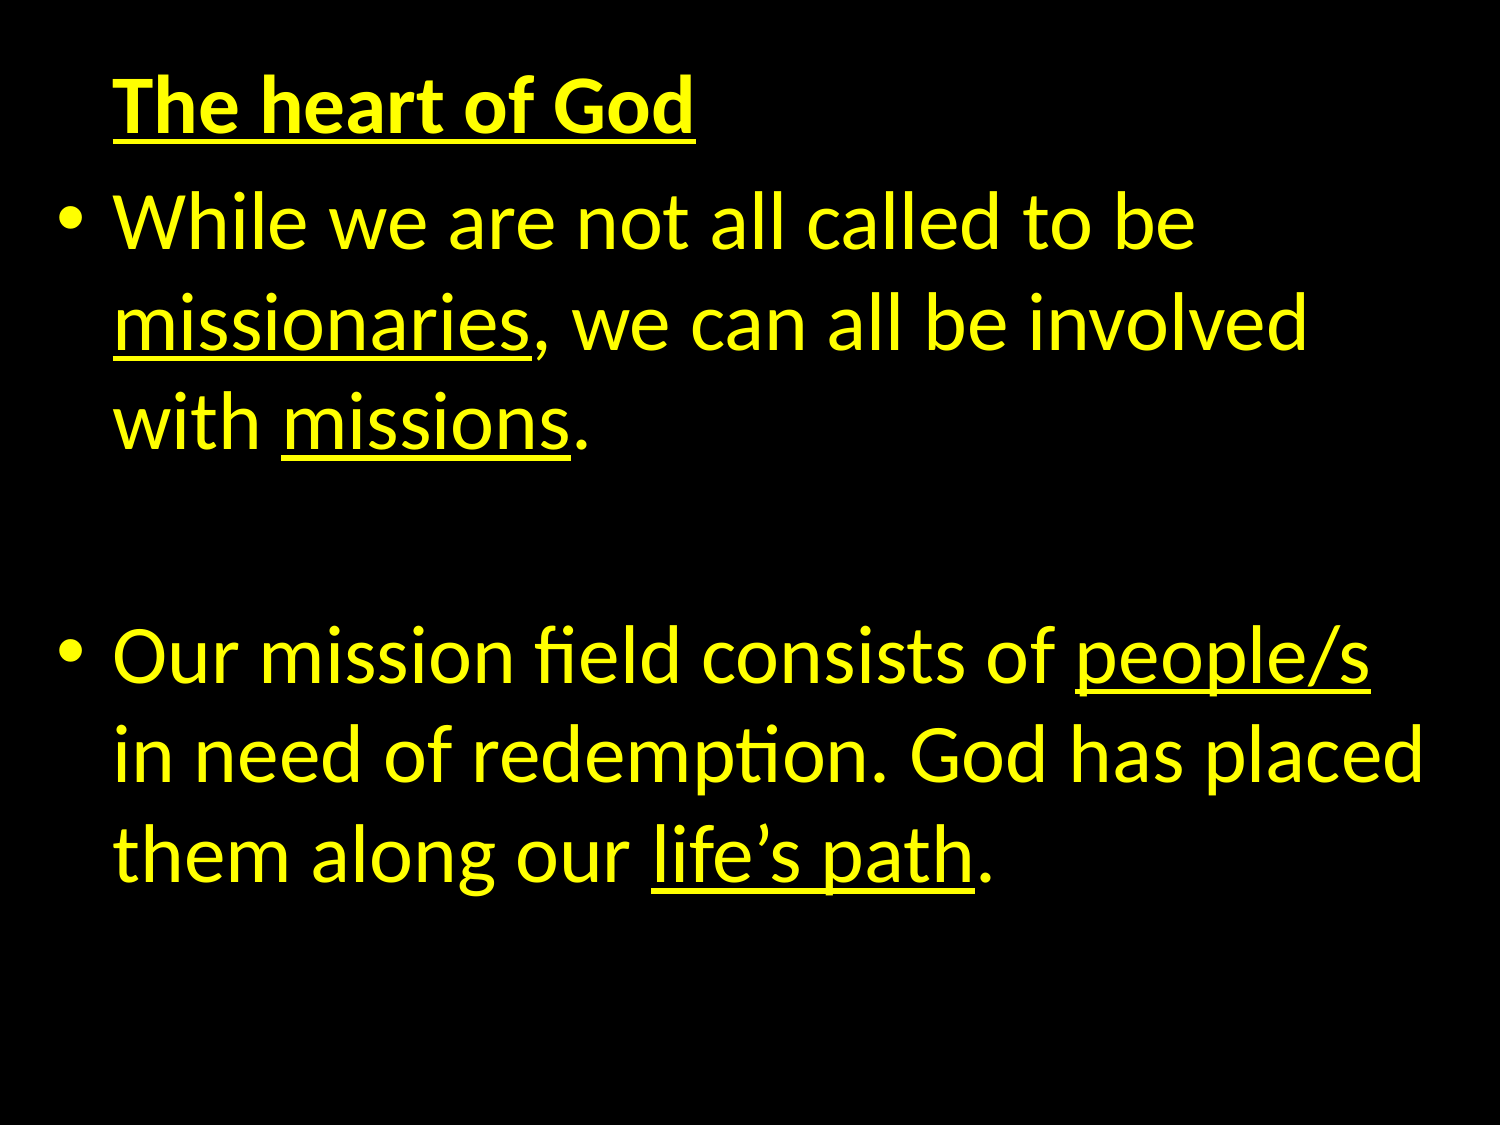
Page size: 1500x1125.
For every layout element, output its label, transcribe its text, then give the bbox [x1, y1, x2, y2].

list The heart of God While we are not all called to be missionaries, we can all be involved with missions. Our mission field consists of people/s in need of redemption. God has placed them along our life’s path. [40, 42, 1460, 1107]
